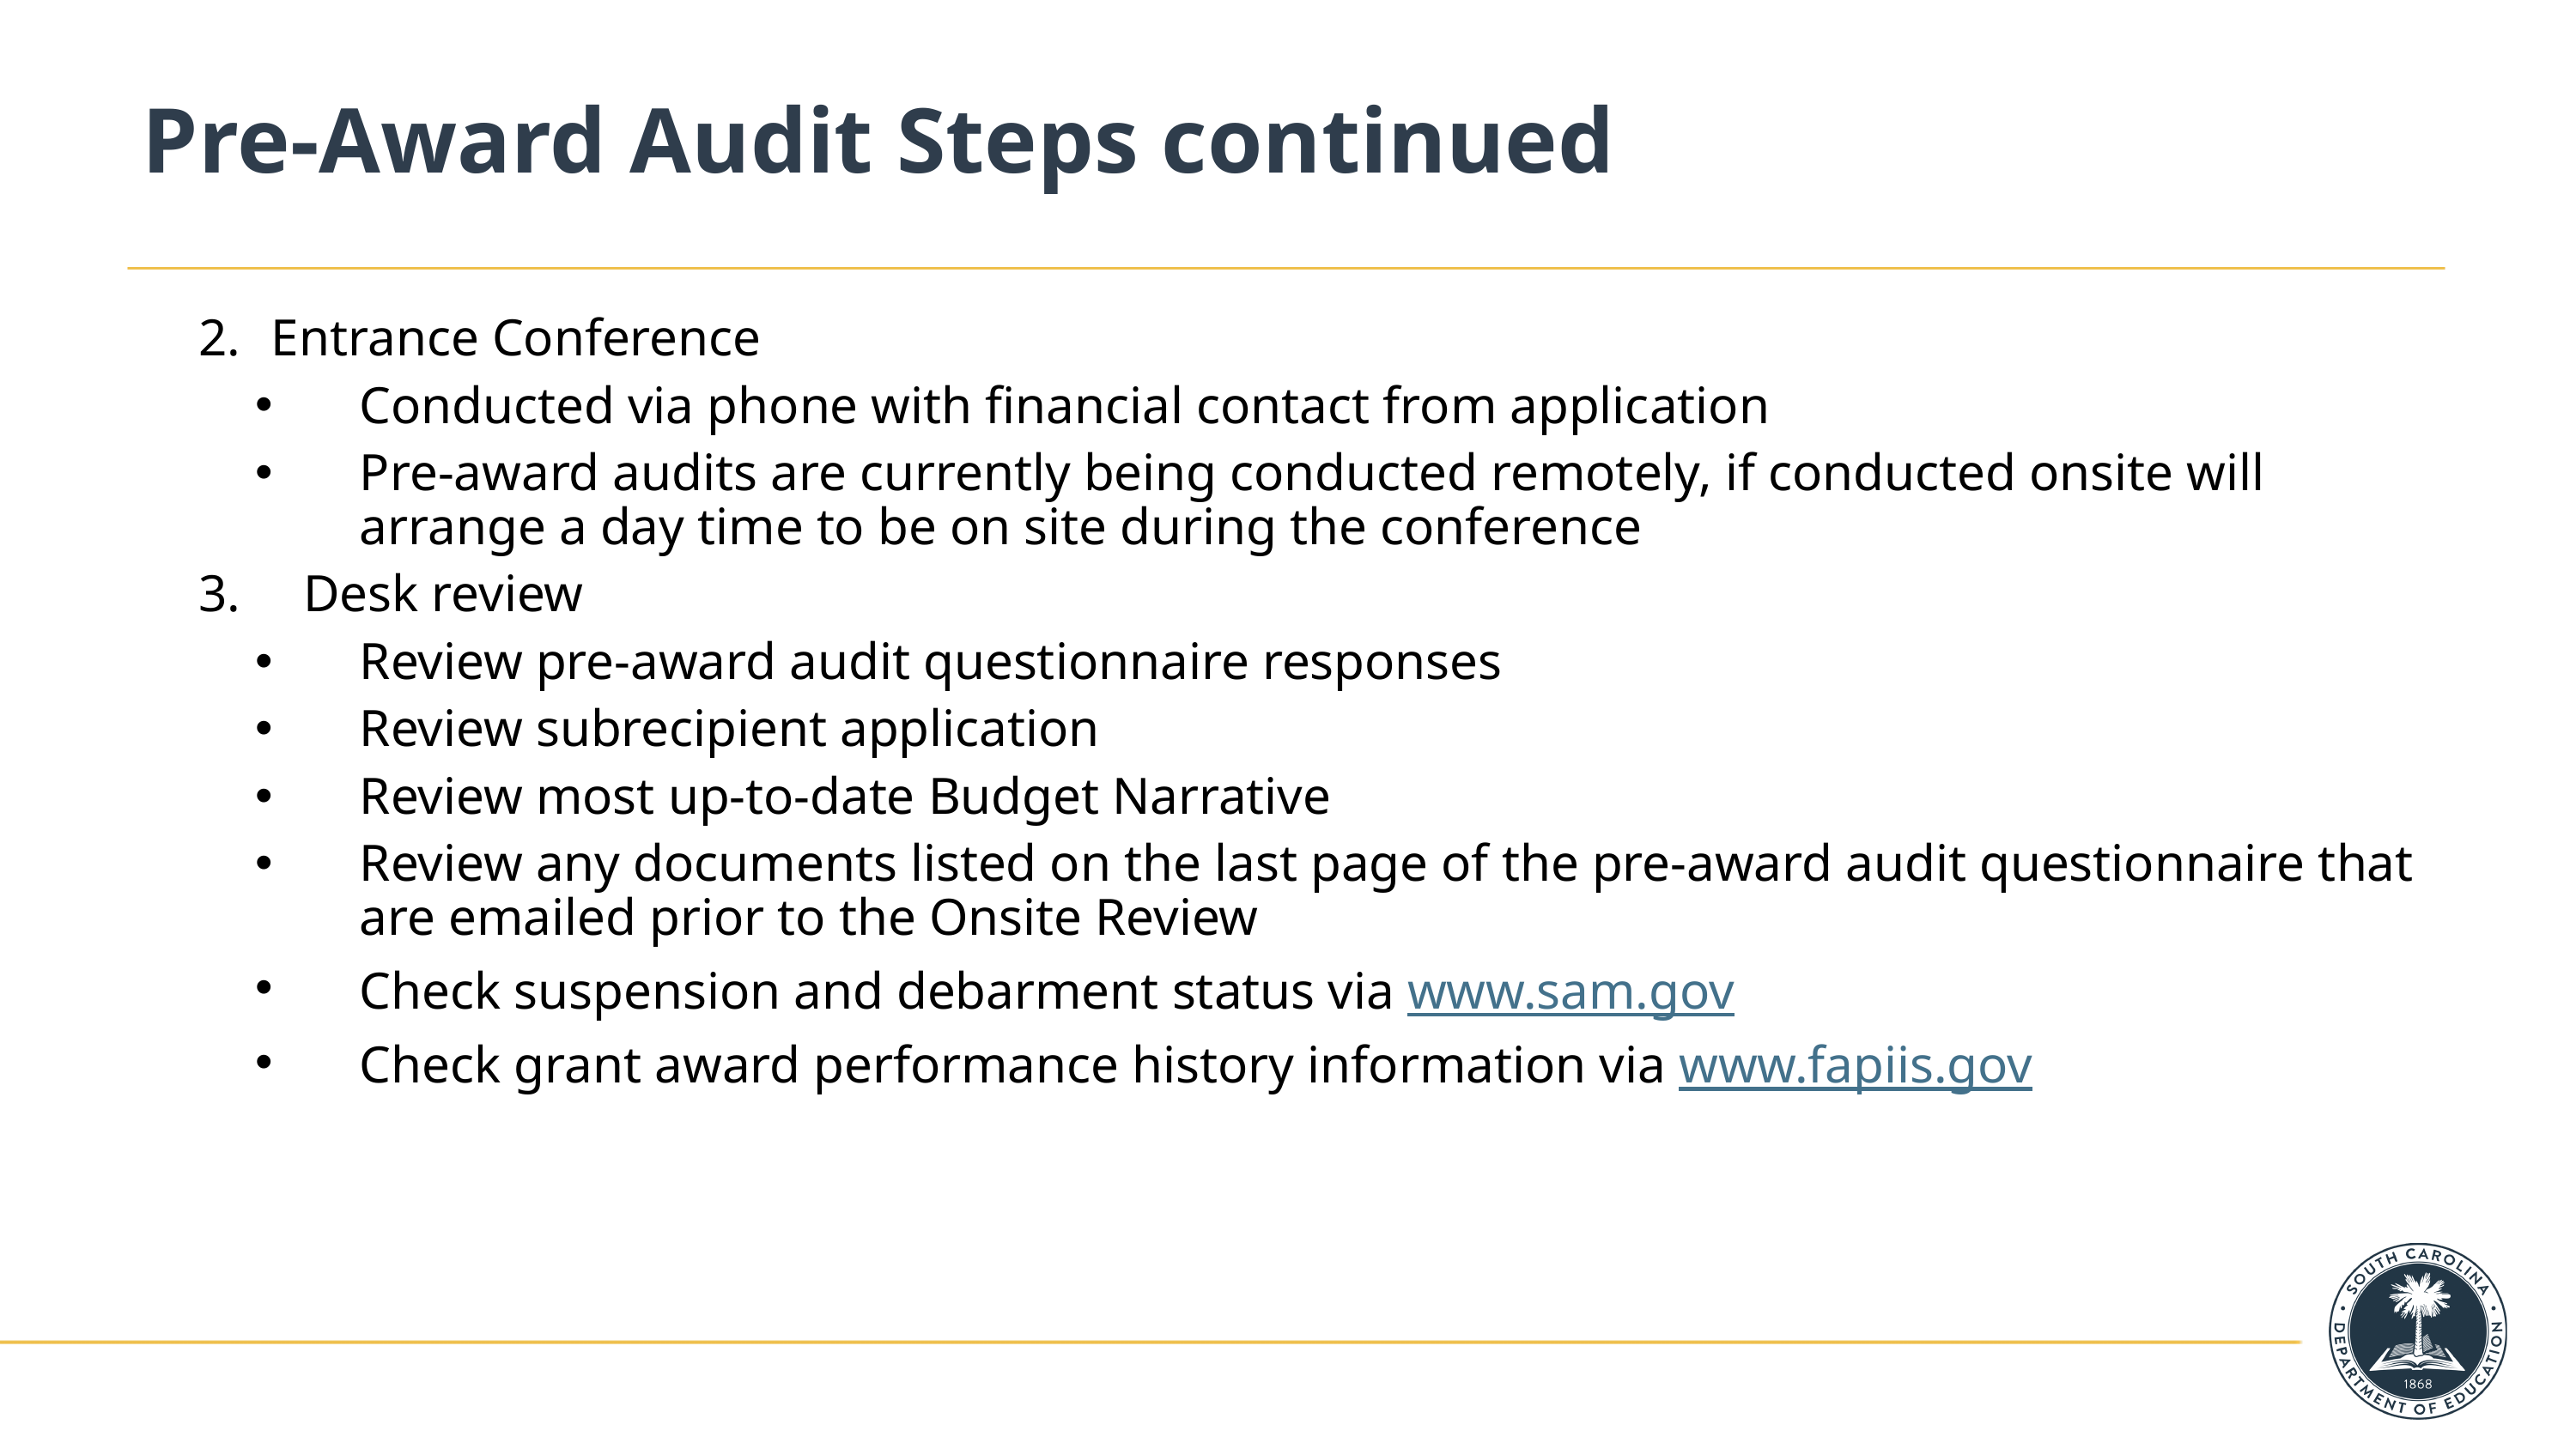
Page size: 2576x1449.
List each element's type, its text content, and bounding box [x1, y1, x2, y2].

title Pre-Award Audit Steps continued [129, 76, 2447, 232]
picture [2329, 1243, 2507, 1420]
list Entrance Conference Conducted via phone with financial contact from application Pre-award audits are currently being conducted remotely, if conducted onsite will arrange a day time to be on site during the conference Desk review Review pre-award audit questionnaire responses Review subrecipient application Review most up-to-date Budget Narrative Review any documents listed on the last page of the pre-award audit questionnaire that are emailed prior to the Onsite Review Check suspension and debarment status via www.sam.gov Check grant award performance history information via www.fapiis.gov [129, 306, 2447, 1149]
